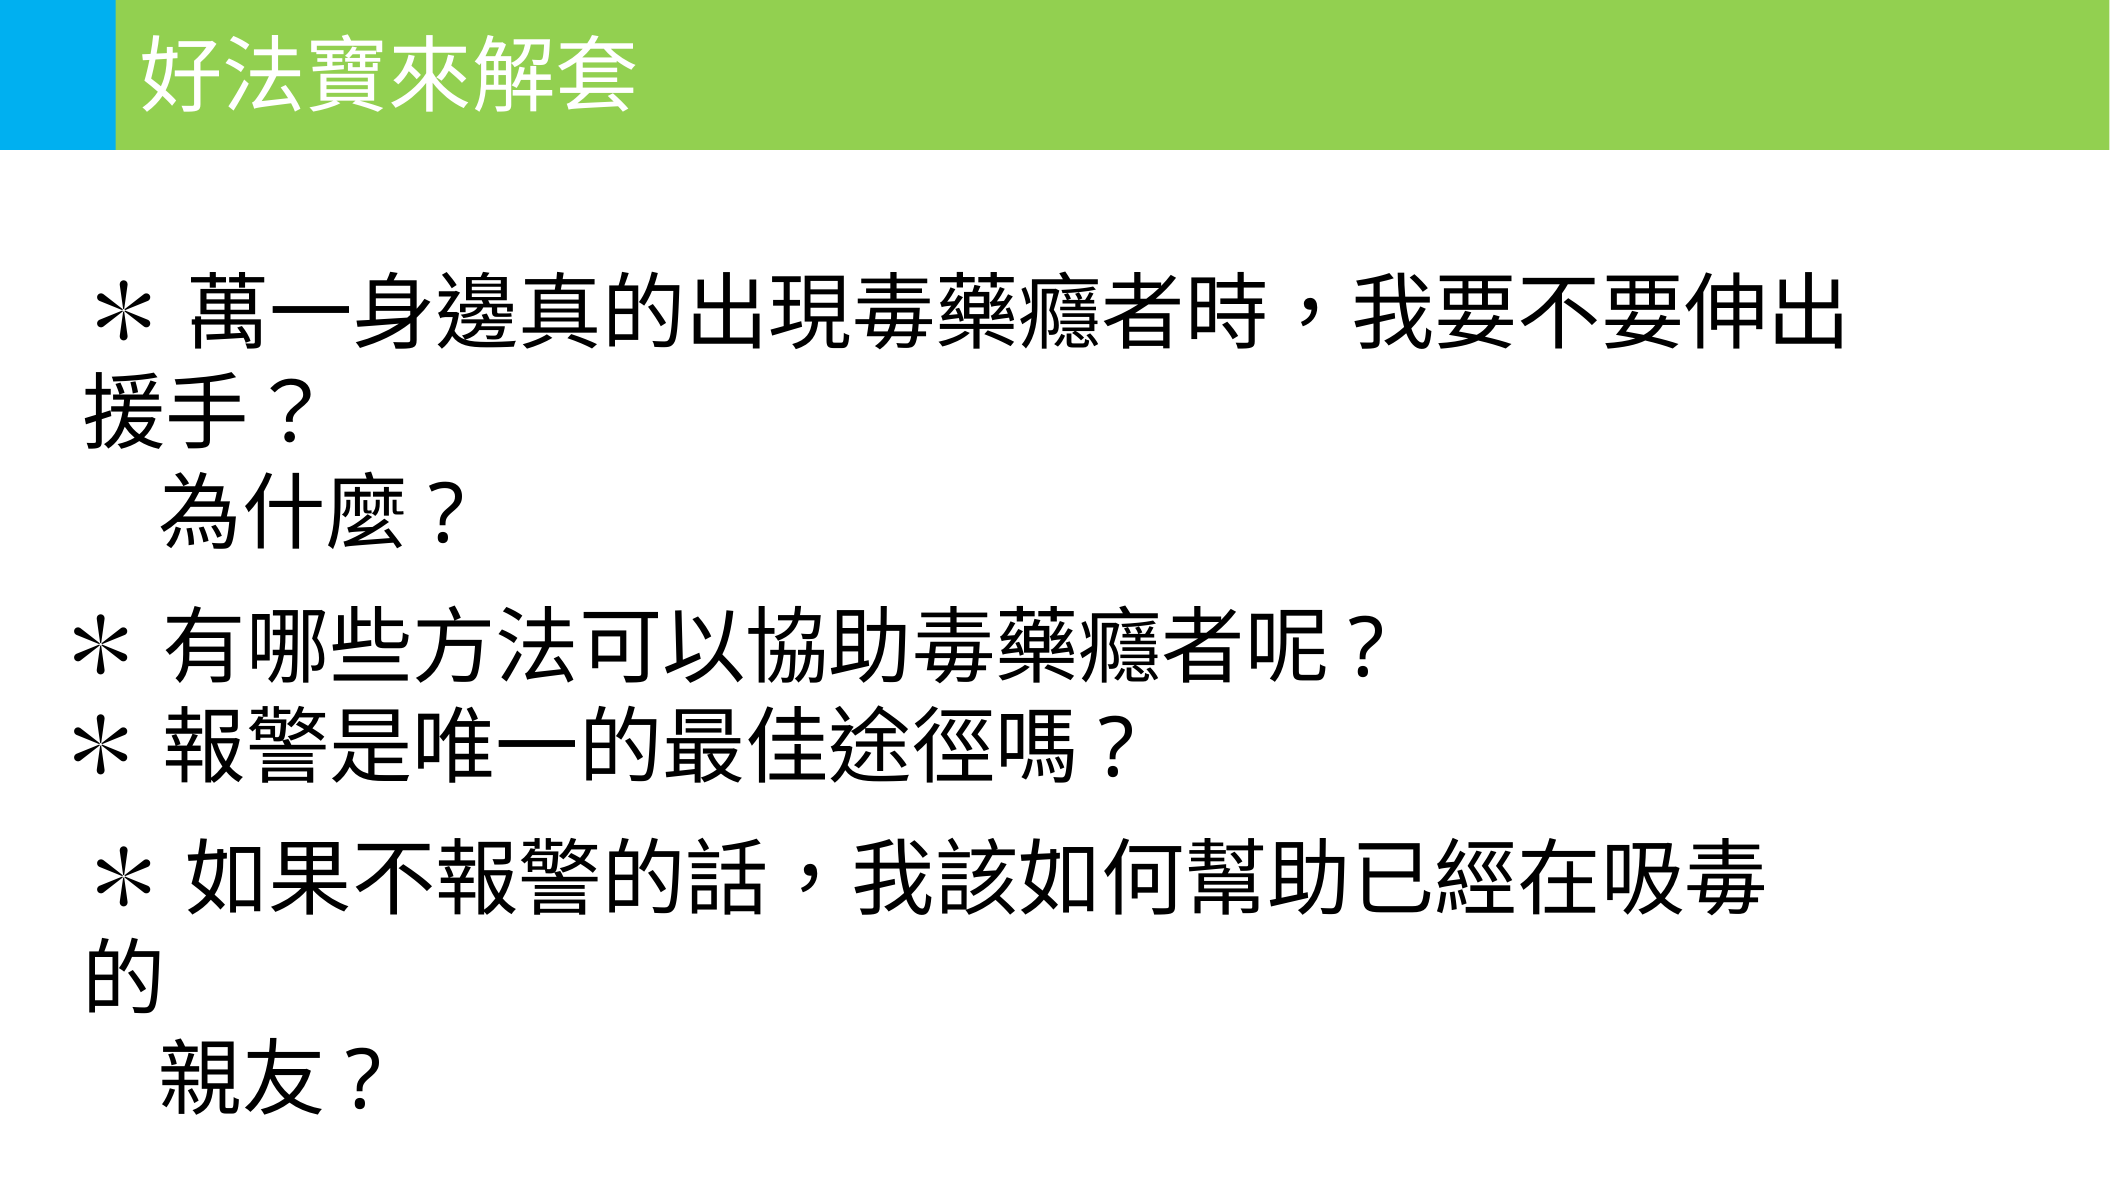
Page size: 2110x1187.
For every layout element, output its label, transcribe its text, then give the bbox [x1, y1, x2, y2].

text_box ✽有哪些方法可以協助毒藥癮者呢? ✽報警是唯一的最佳途徑嗎? [44, 585, 1400, 801]
text_box ✽如果不報警的話，我該如何幫助已經在吸毒的 親友? [67, 817, 1832, 1133]
text_box ✽萬一身邊真的出現毒藥癮者時，我要不要伸出援手？ 為什麼? [68, 252, 1927, 567]
text_box 好法寶來解套 [124, 14, 654, 130]
